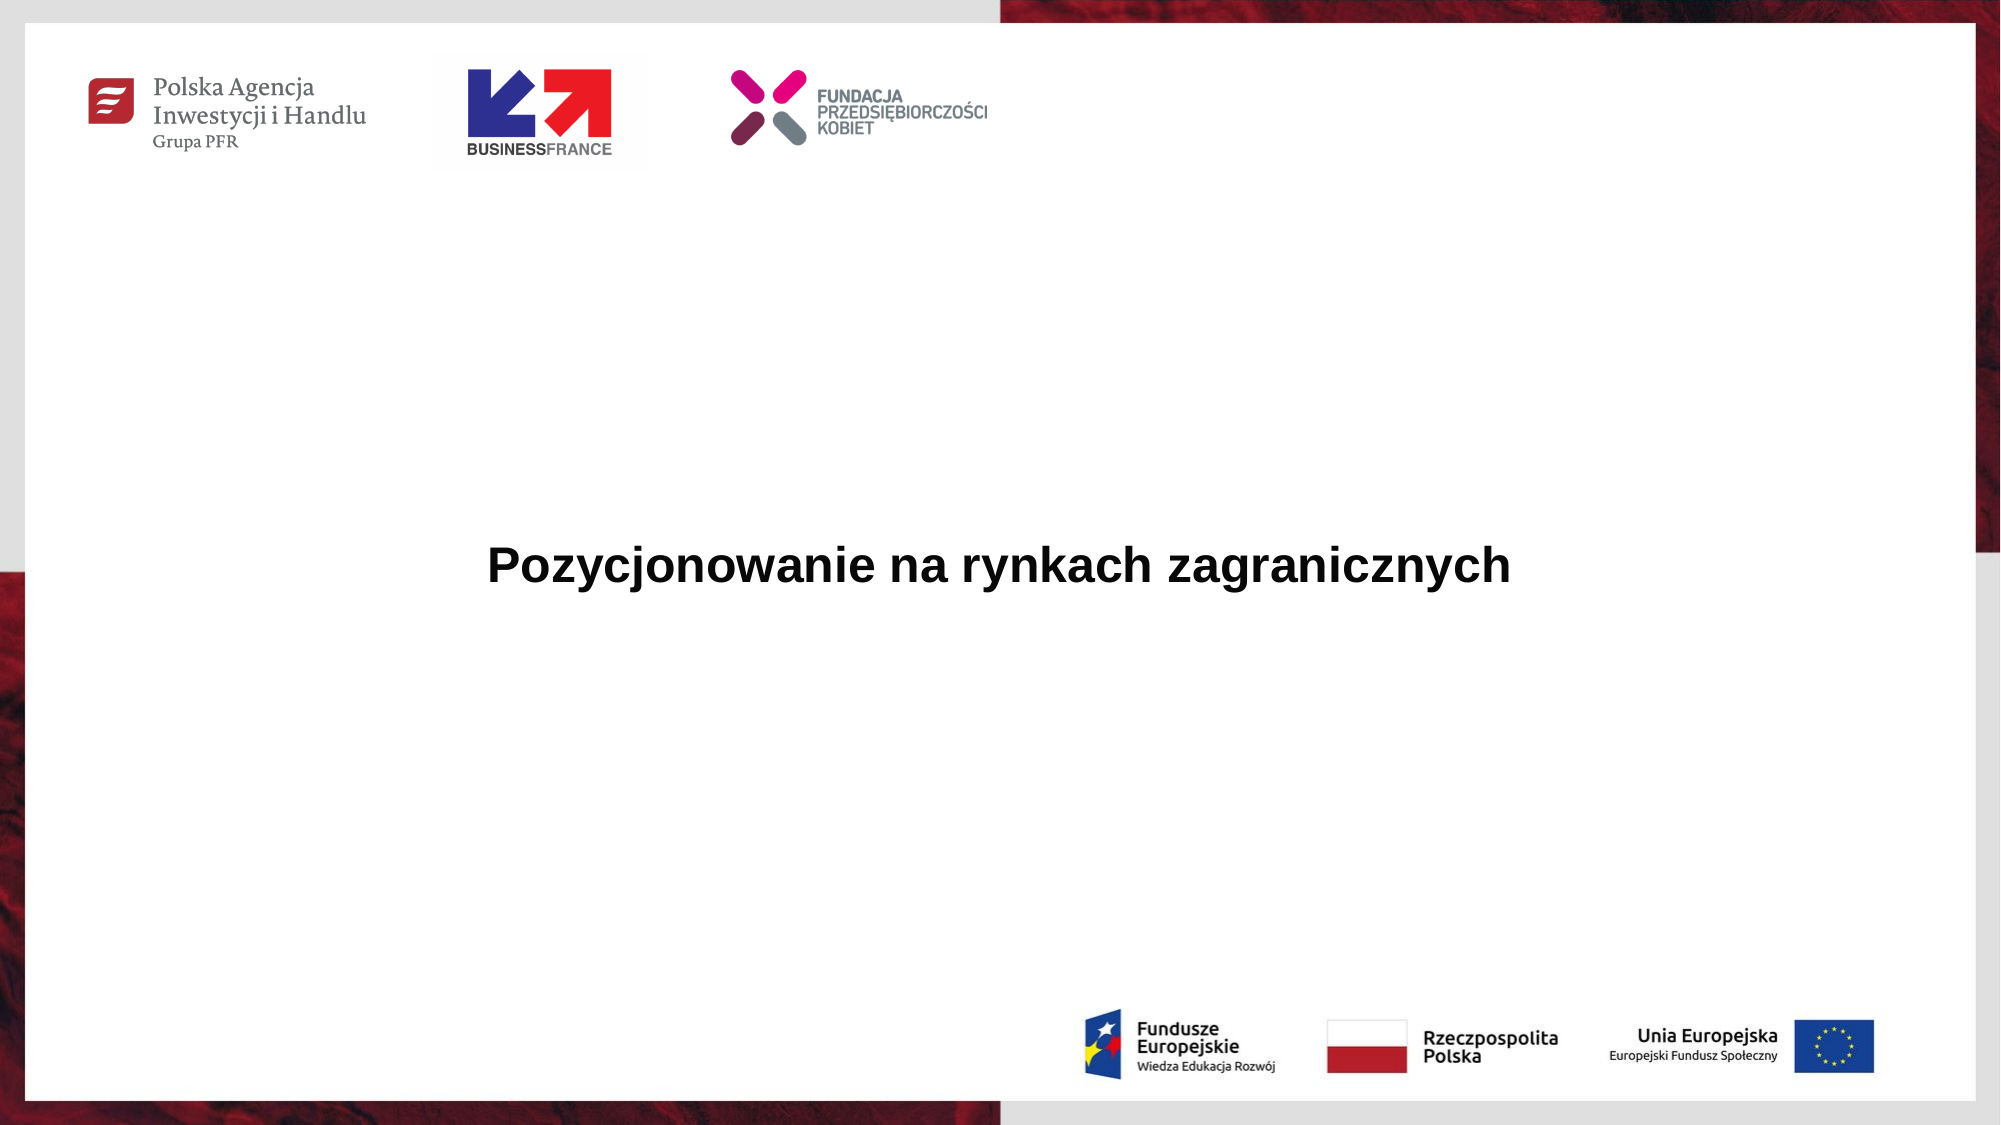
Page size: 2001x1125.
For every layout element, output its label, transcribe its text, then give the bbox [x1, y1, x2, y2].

picture [0, 0, 2001, 1125]
text_box Pozycjonowanie na rynkach zagranicznych [453, 528, 1547, 597]
